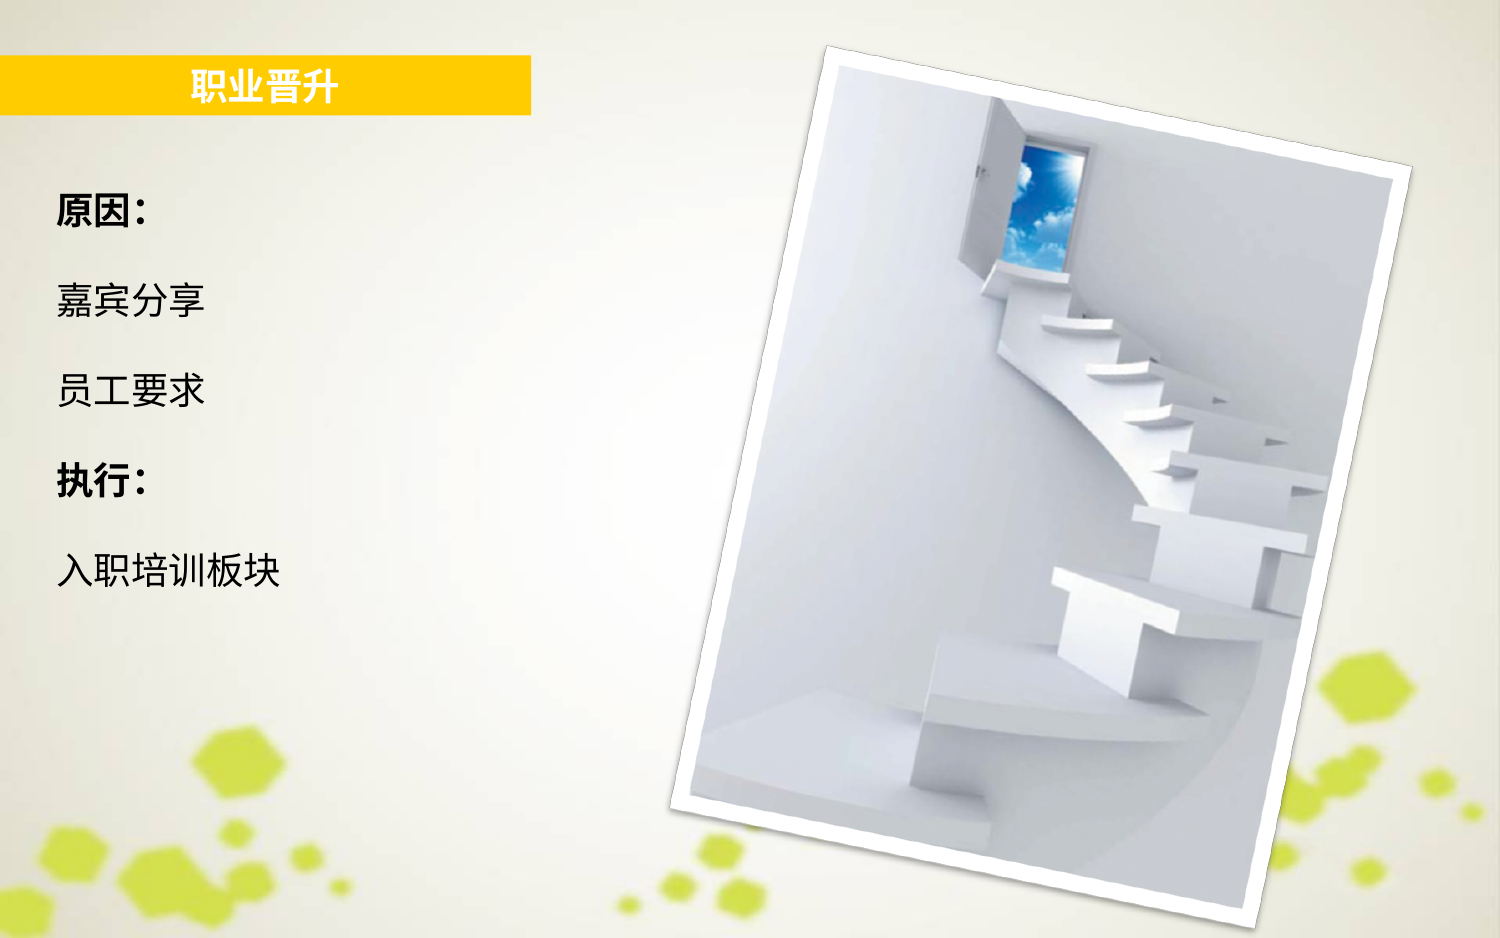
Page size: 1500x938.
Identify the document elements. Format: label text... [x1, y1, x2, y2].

picture [0, 0, 1500, 938]
text_box 原因： 嘉宾分享 员工要求 执行： 入职培训板块 [41, 134, 573, 600]
text_box 职业晋升 [0, 55, 532, 116]
